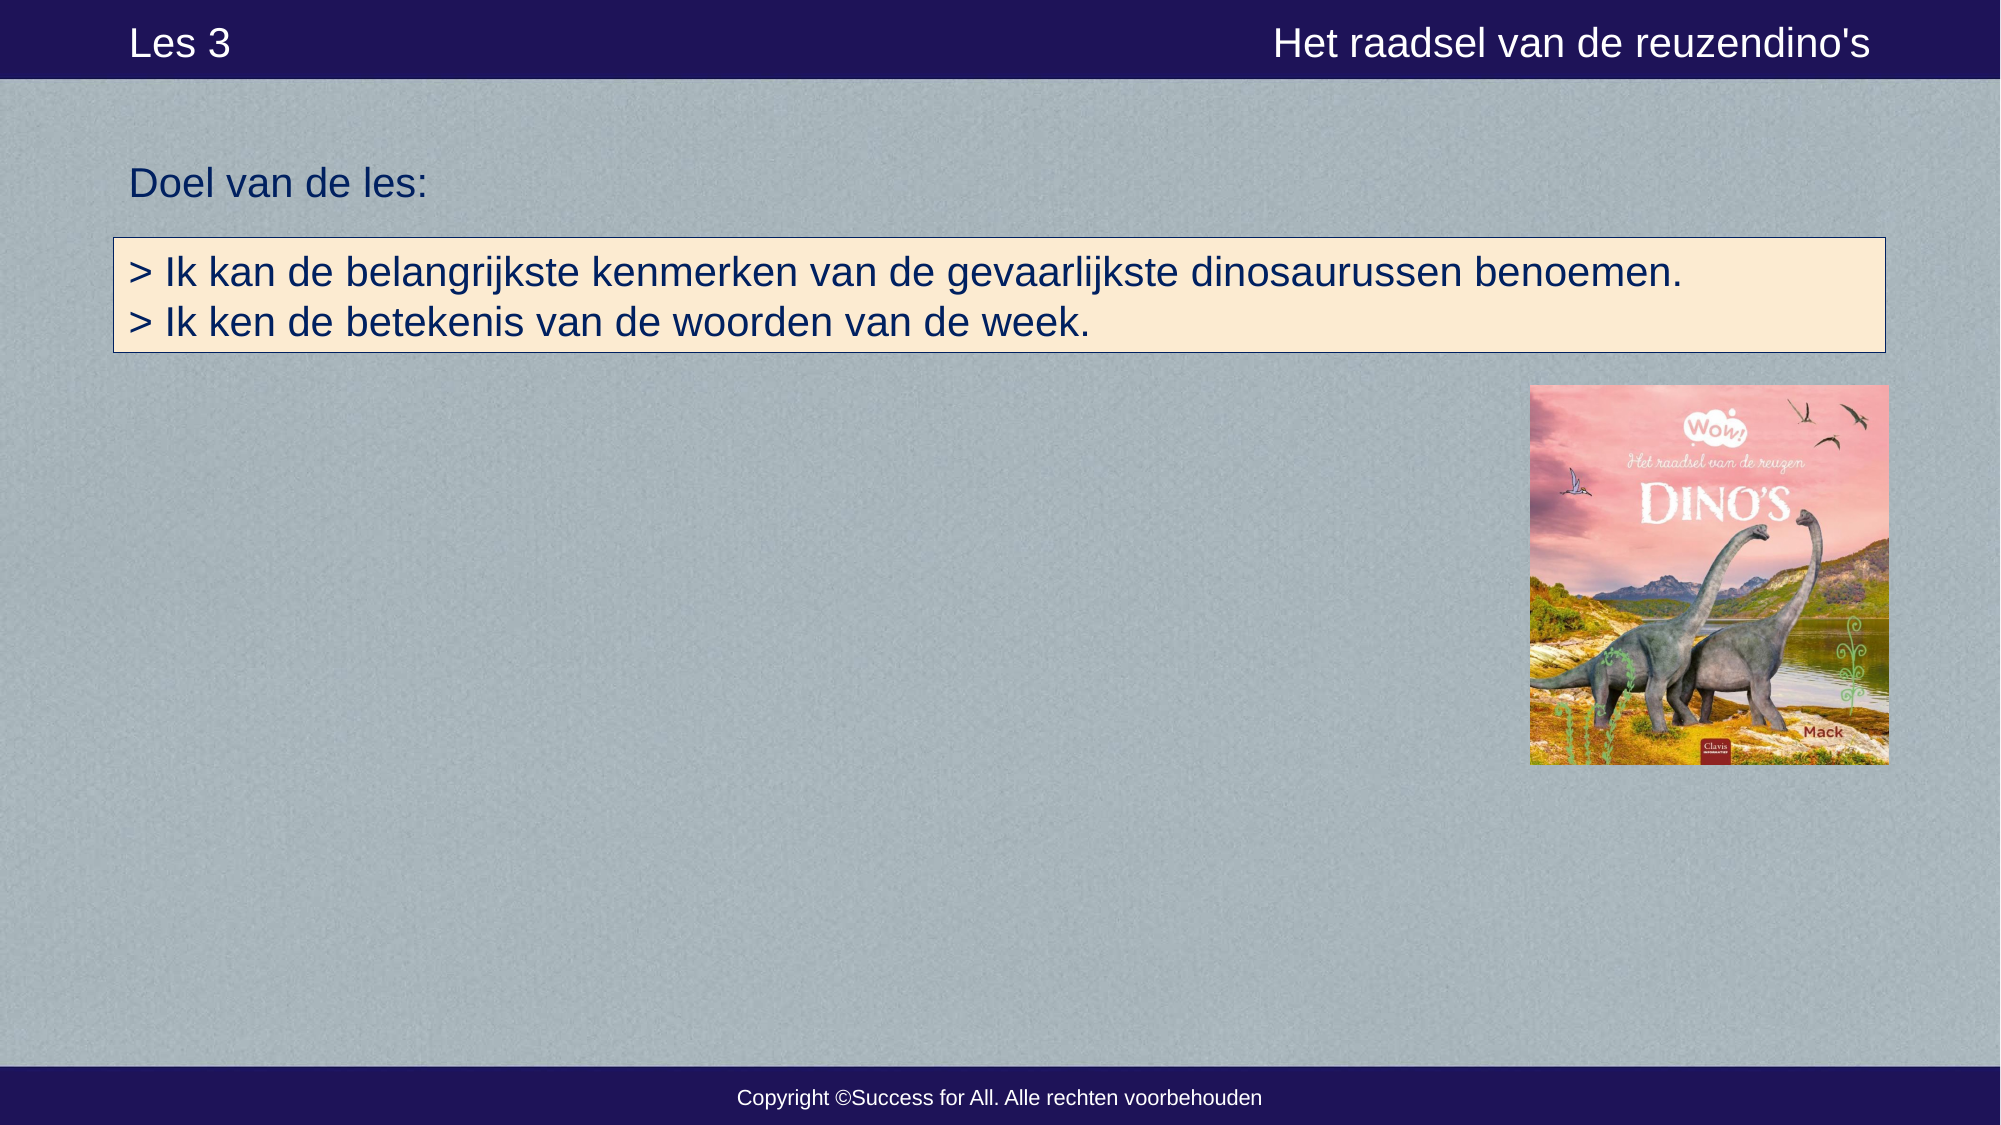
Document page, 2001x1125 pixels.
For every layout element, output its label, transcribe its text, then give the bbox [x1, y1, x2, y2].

text_box Doel van de les: [113, 148, 1635, 214]
text_box > Ik kan de belangrijkste kenmerken van de gevaarlijkste dinosaurussen benoemen. > Ik ken de betekenis van de woorden van de week. [113, 237, 1886, 353]
text_box Copyright ©Success for All. Alle rechten voorbehouden [0, 1076, 2000, 1125]
text_box Het raadsel van de reuzendino's [999, 8, 1886, 73]
picture [0, 0, 2001, 1125]
text_box Les 3 [114, 8, 354, 73]
